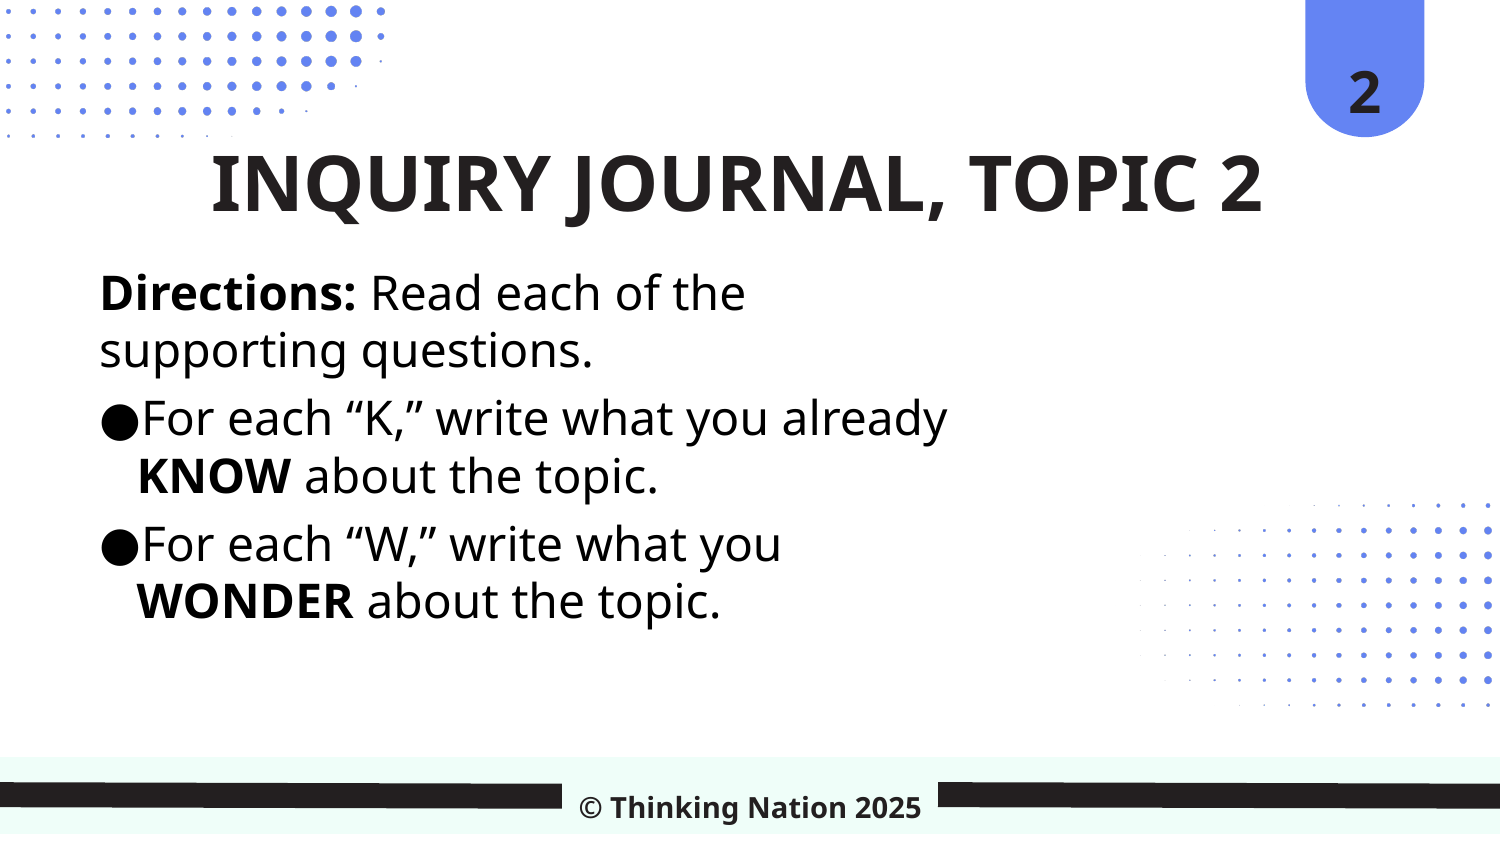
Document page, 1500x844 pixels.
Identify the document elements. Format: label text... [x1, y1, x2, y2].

text_box INQUIRY JOURNAL, TOPIC 2 [197, 97, 1279, 227]
text_box Directions: Read each of the supporting questions. For each “K,” write what you already KNOW about the topic. For each “W,” write what you WONDER about the topic. [99, 262, 962, 629]
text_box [1300, 0, 1430, 138]
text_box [0, 756, 1500, 835]
text_box [1115, 503, 1500, 708]
text_box [0, 0, 385, 138]
